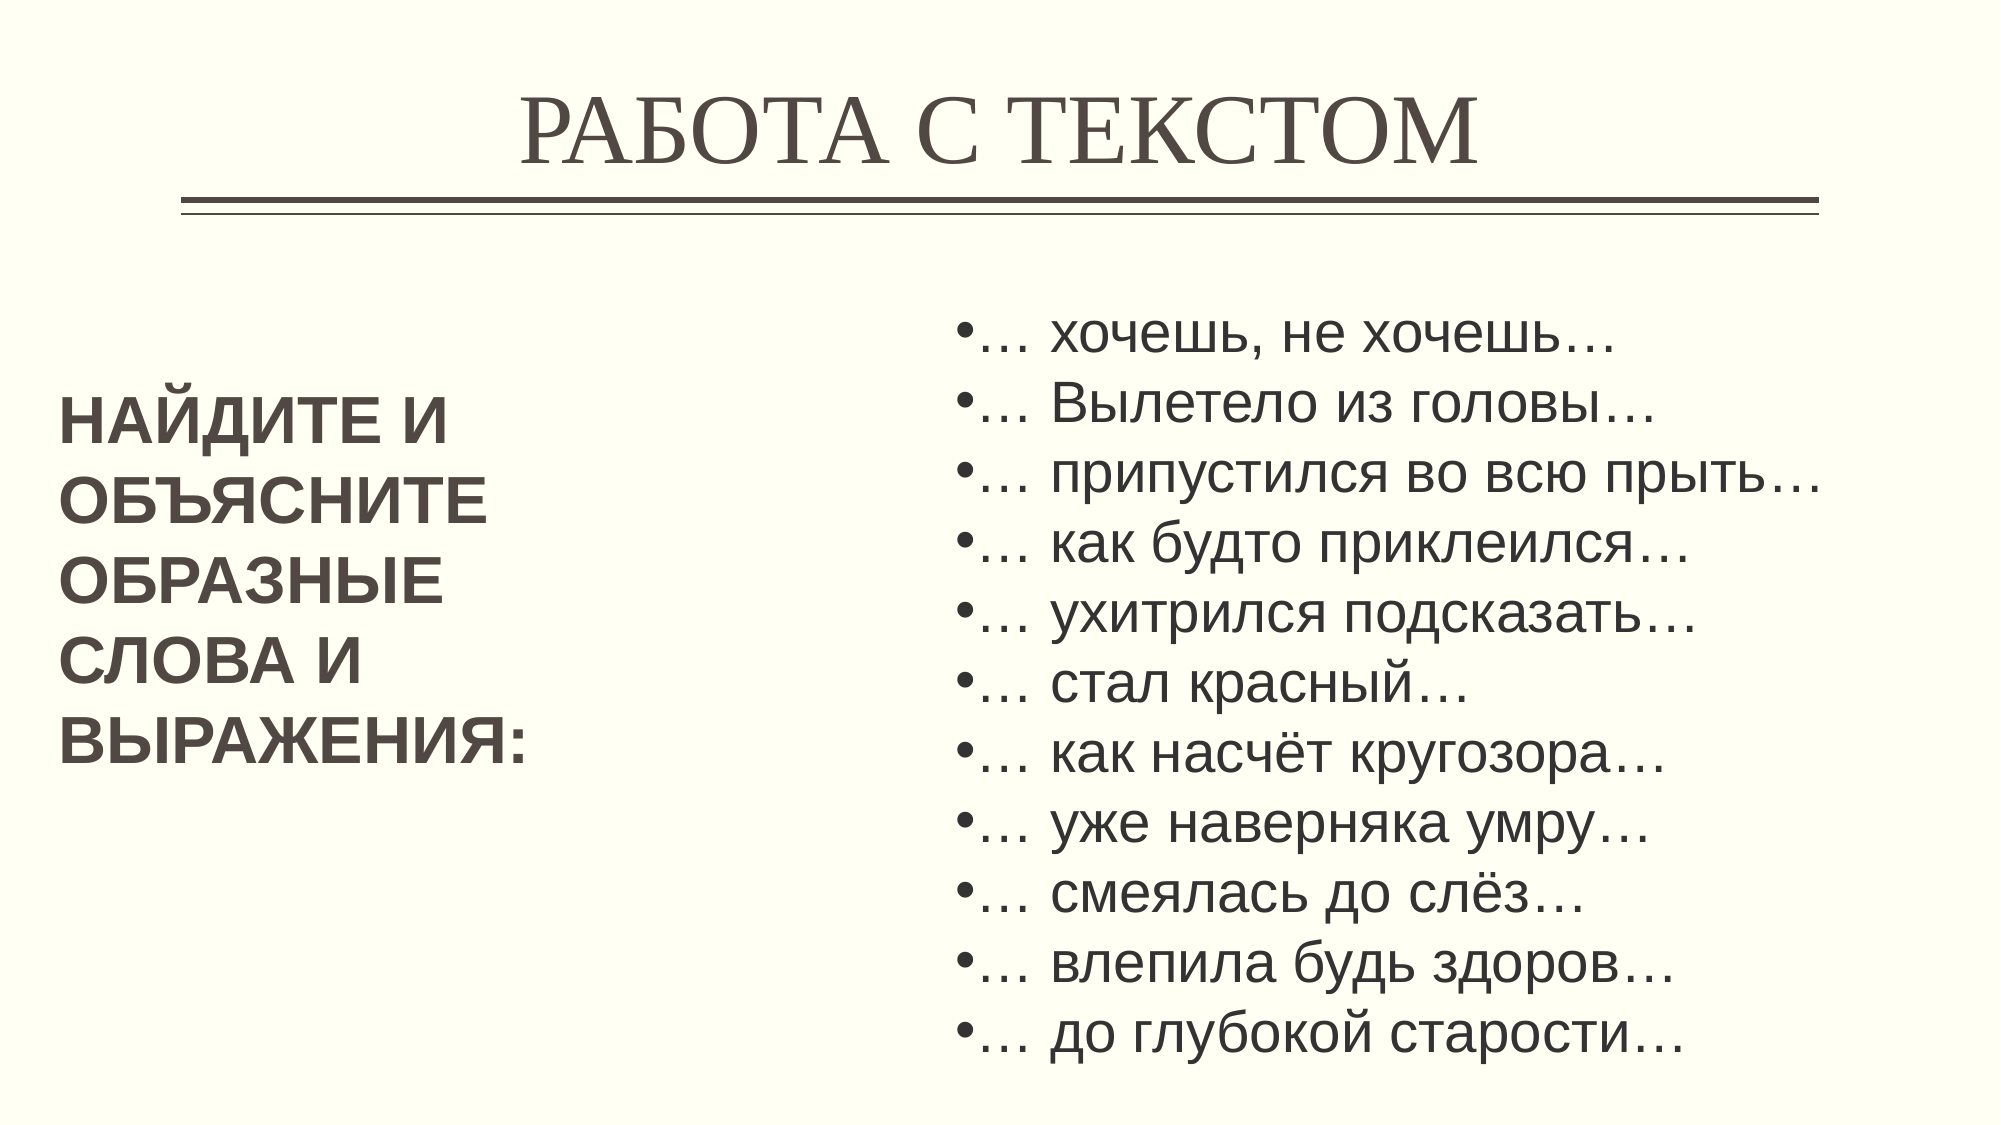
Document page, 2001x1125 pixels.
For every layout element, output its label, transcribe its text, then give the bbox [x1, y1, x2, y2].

text_box НАЙДИТЕ И ОБЪЯСНИТЕ ОБРАЗНЫЕ СЛОВА И ВЫРАЖЕНИЯ: [43, 369, 669, 785]
title РАБОТА С ТЕКСТОМ [181, 12, 1819, 193]
text_box … хочешь, не хочешь… … Вылетело из головы… … припустился во всю прыть… … как будто приклеился… … ухитрился подсказать… … стал красный… … как насчёт кругозора… … уже наверняка умру… … смеялась до слёз… … влепила будь здоров… … до глубокой старости… [940, 287, 1897, 1072]
